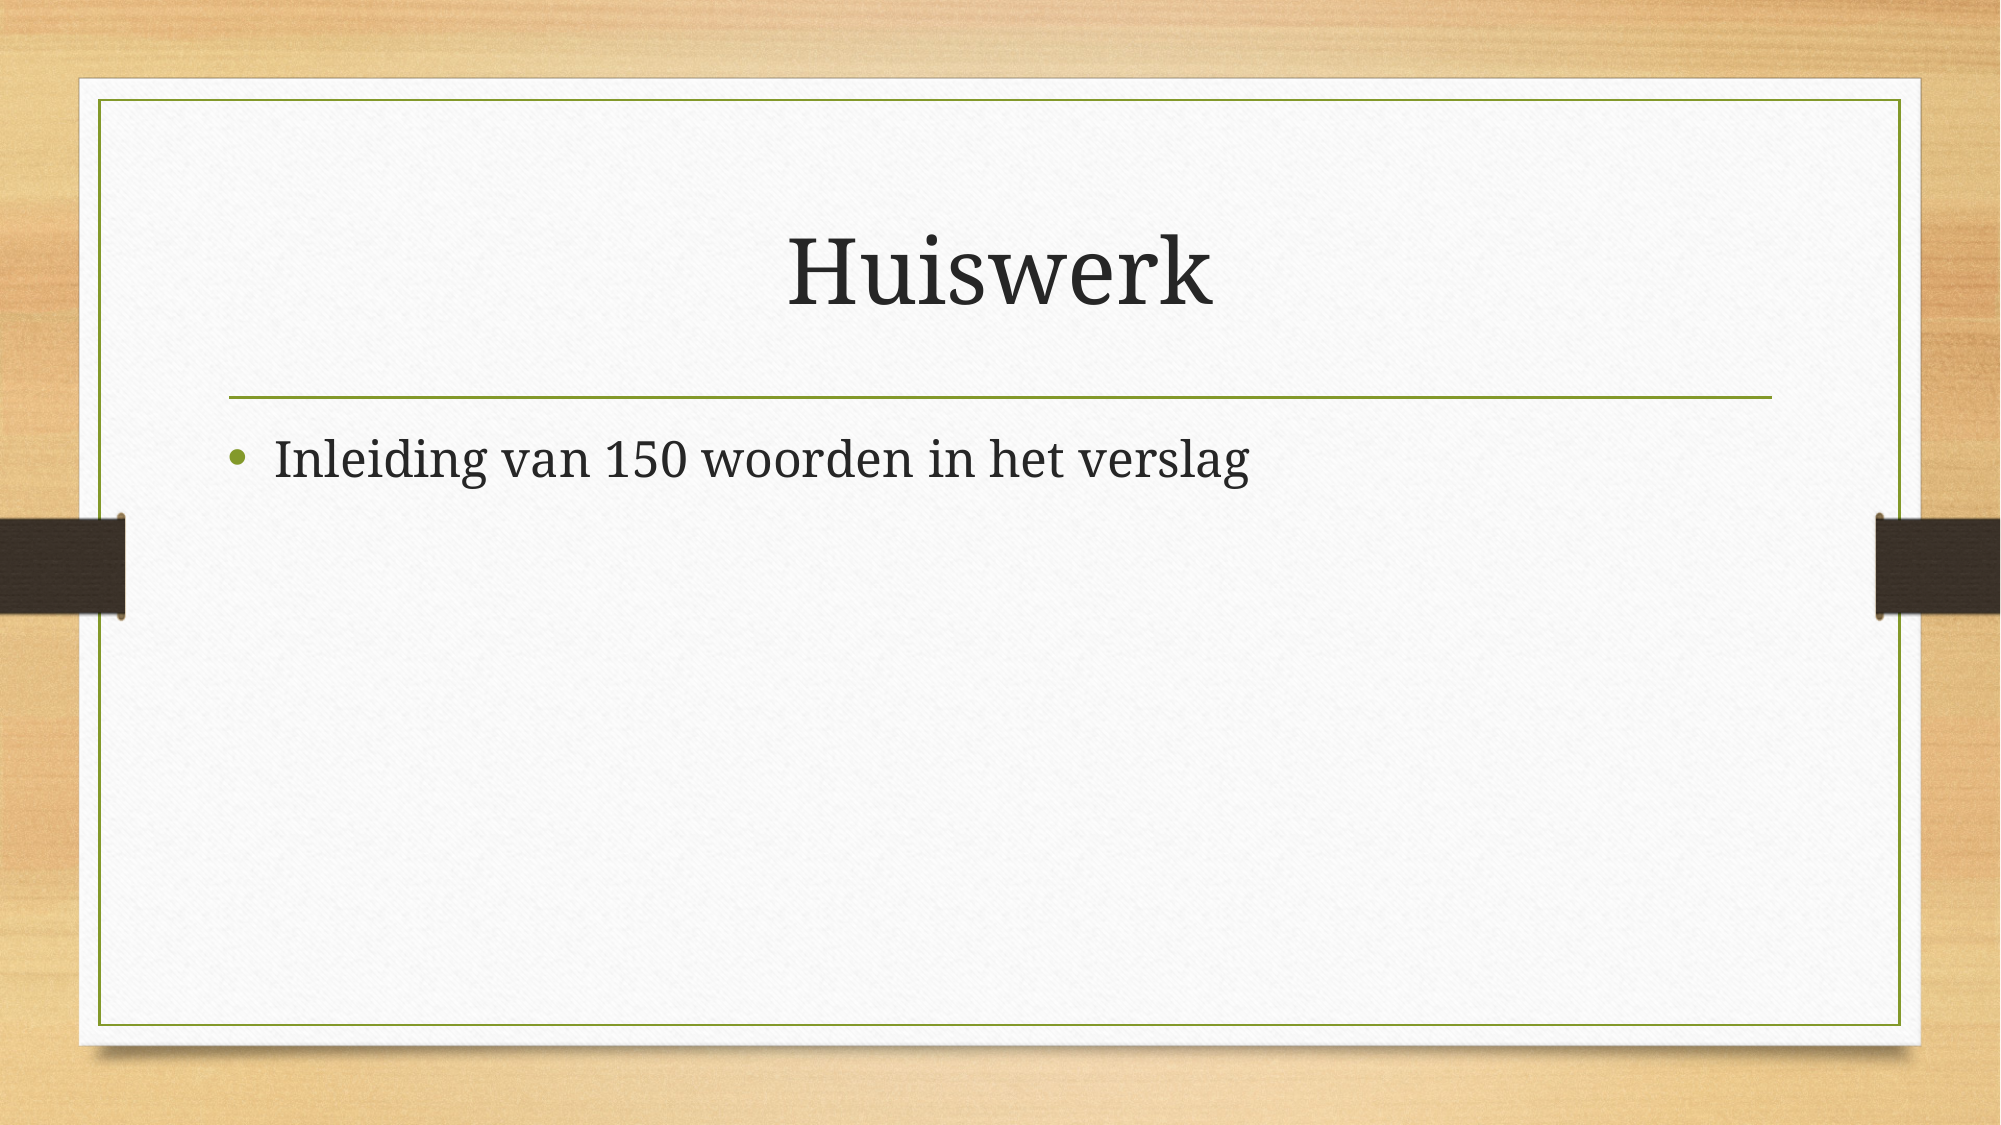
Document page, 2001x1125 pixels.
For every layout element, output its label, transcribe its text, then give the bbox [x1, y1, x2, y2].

picture [0, 0, 2001, 1125]
list Inleiding van 150 woorden in het verslag [212, 419, 1788, 964]
title Huiswerk [212, 161, 1788, 375]
